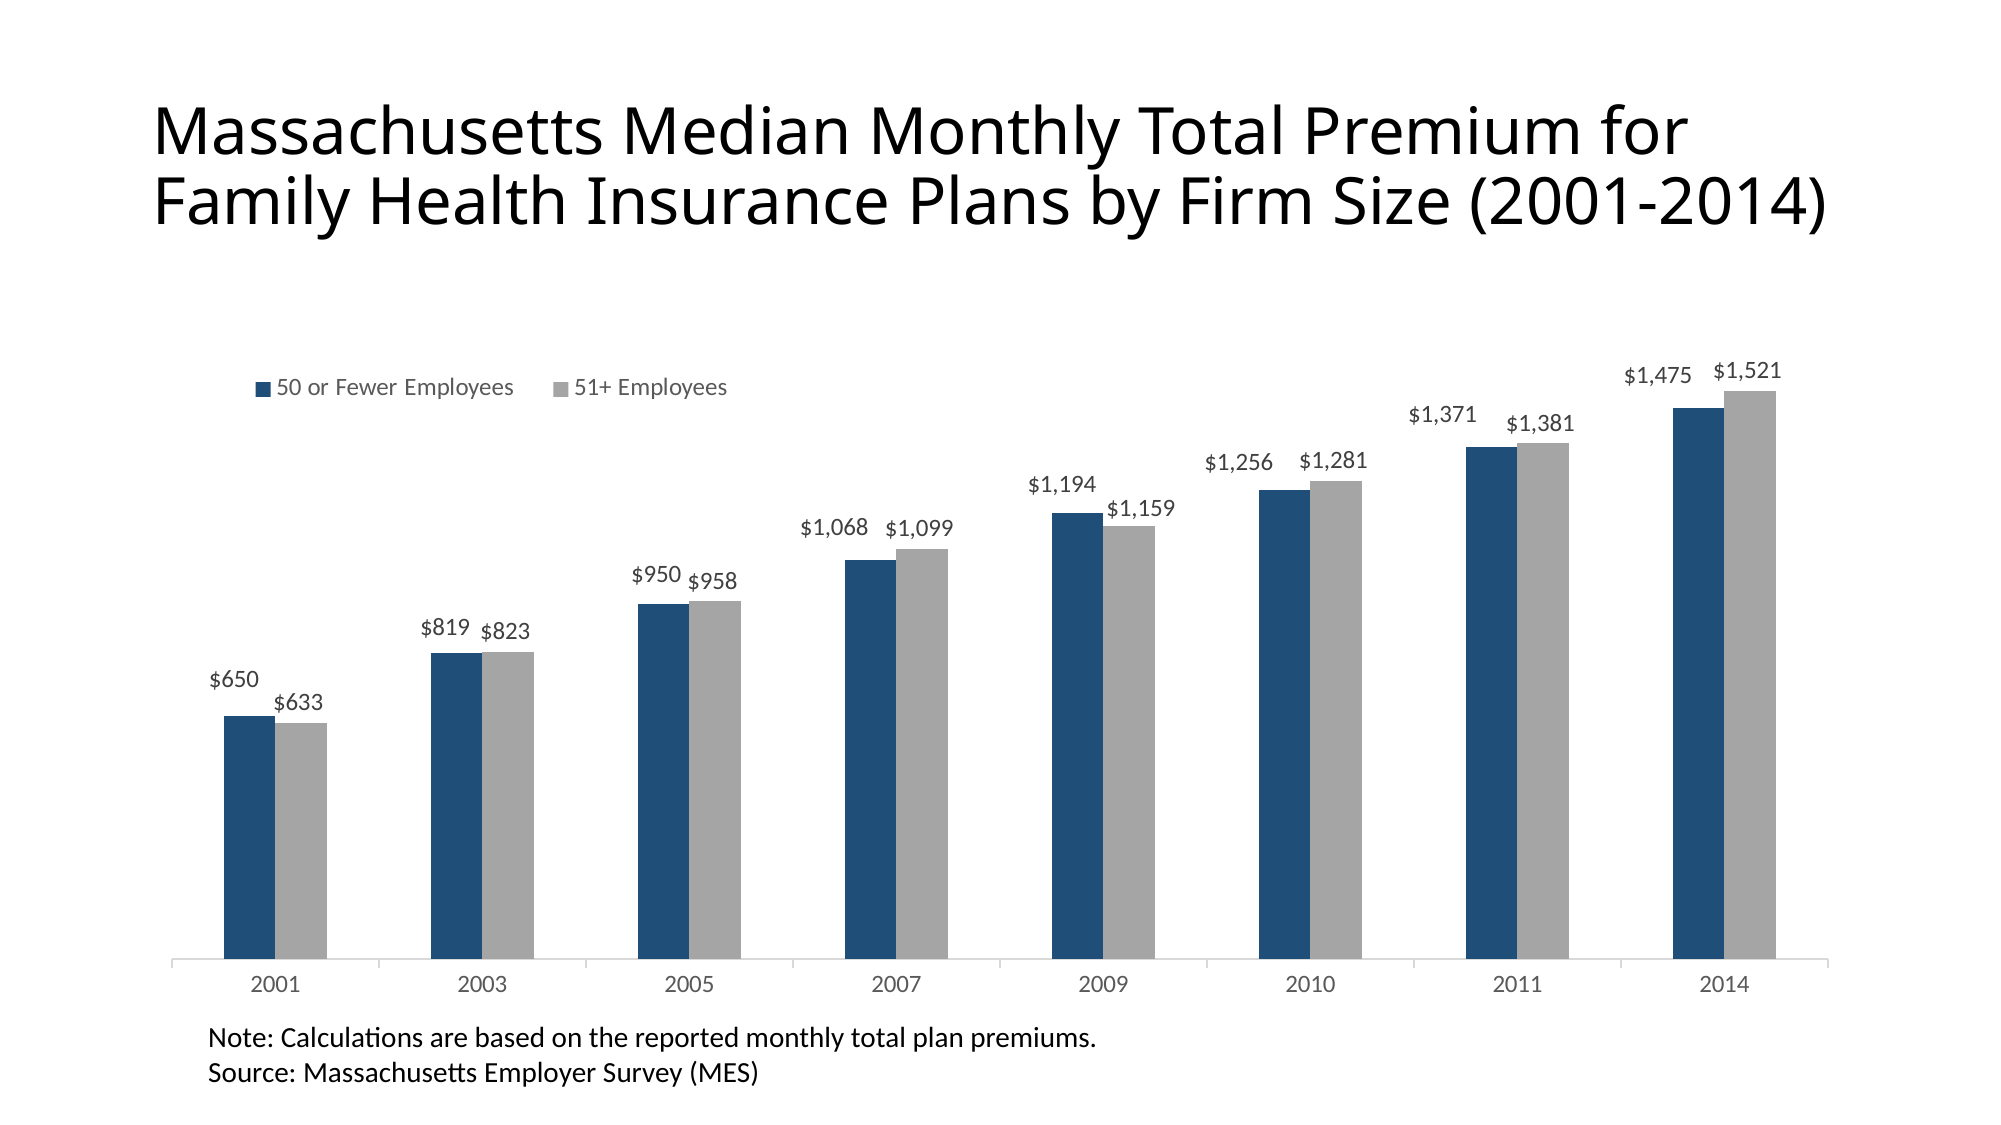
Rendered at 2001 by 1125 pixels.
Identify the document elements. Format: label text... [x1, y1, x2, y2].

chart [137, 299, 1863, 1014]
title Massachusetts Median Monthly Total Premium for Family Health Insurance Plans by Firm Size (2001-2014) [137, 59, 1863, 278]
text_box Note: Calculations are based on the reported monthly total plan premiums. Source: Massachusetts Employer Survey (MES) [193, 1014, 1807, 1097]
